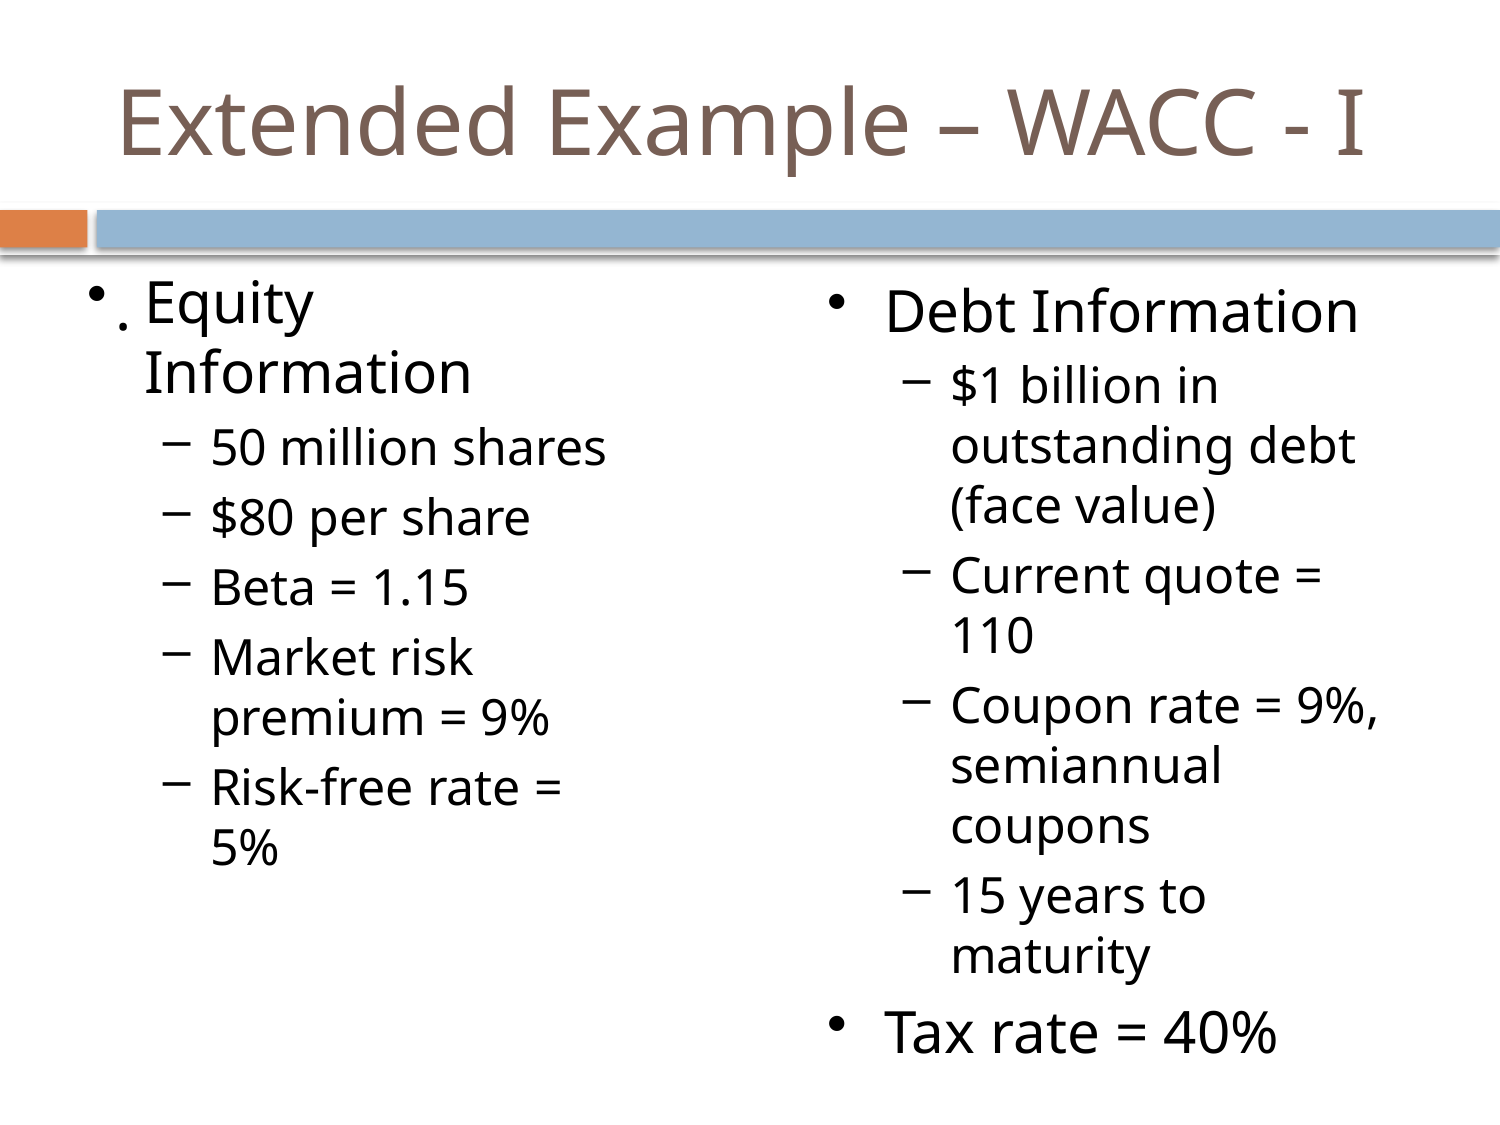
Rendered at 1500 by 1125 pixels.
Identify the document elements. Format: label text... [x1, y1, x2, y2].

title Extended Example – WACC - I [100, 37, 1438, 200]
text_box Debt Information $1 billion in outstanding debt (face value) Current quote = 110 Coupon rate = 9%, semiannual coupons 15 years to maturity Tax rate = 40% [812, 266, 1399, 1009]
list . [659, 262, 1438, 1000]
text_box Equity Information 50 million shares $80 per share Beta = 1.15 Market risk premium = 9% Risk-free rate = 5% [72, 257, 659, 1000]
